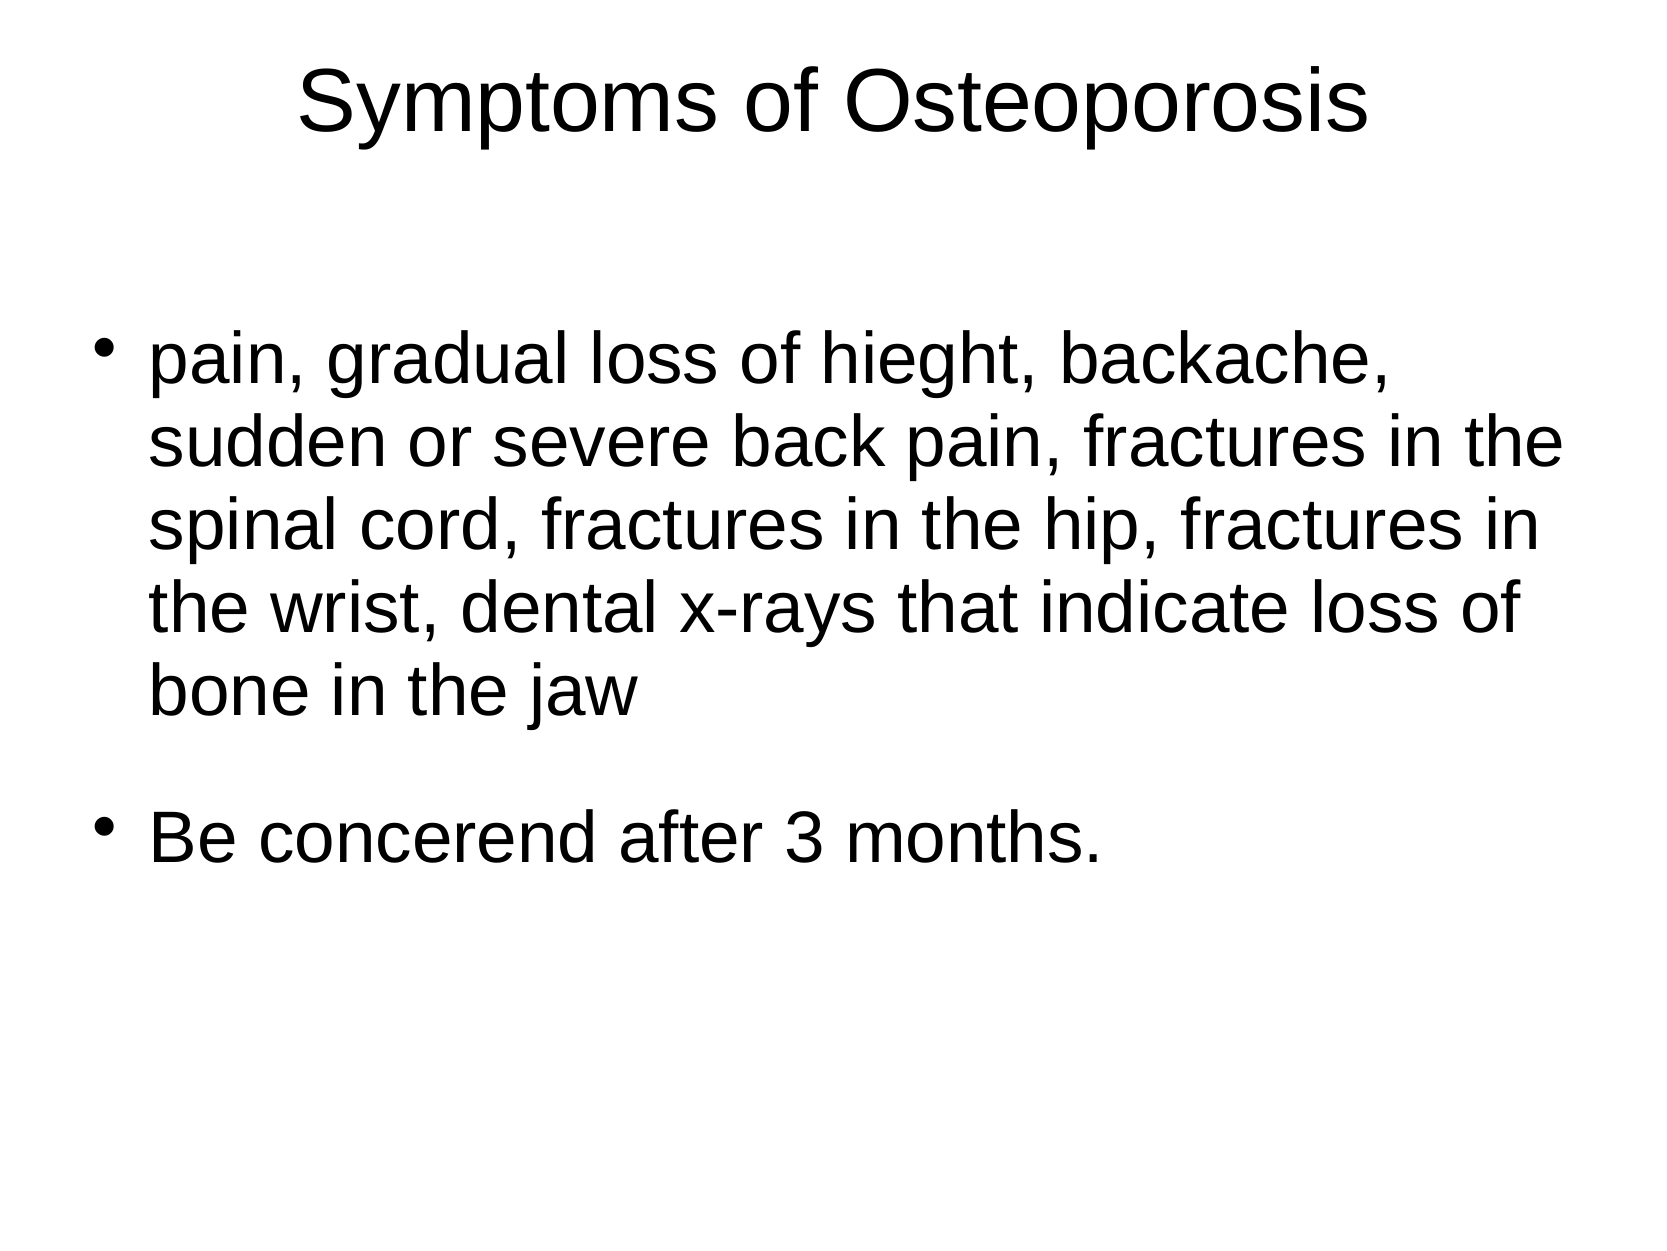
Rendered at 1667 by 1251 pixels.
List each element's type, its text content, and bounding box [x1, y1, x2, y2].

title Symptoms of Osteoporosis [39, 49, 1627, 253]
list pain, gradual loss of hieght, backache, sudden or severe back pain, fractures in the spinal cord, fractures in the hip, fractures in the wrist, dental x-rays that indicate loss of bone in the jaw Be concerend after 3 months. [73, 316, 1646, 1047]
